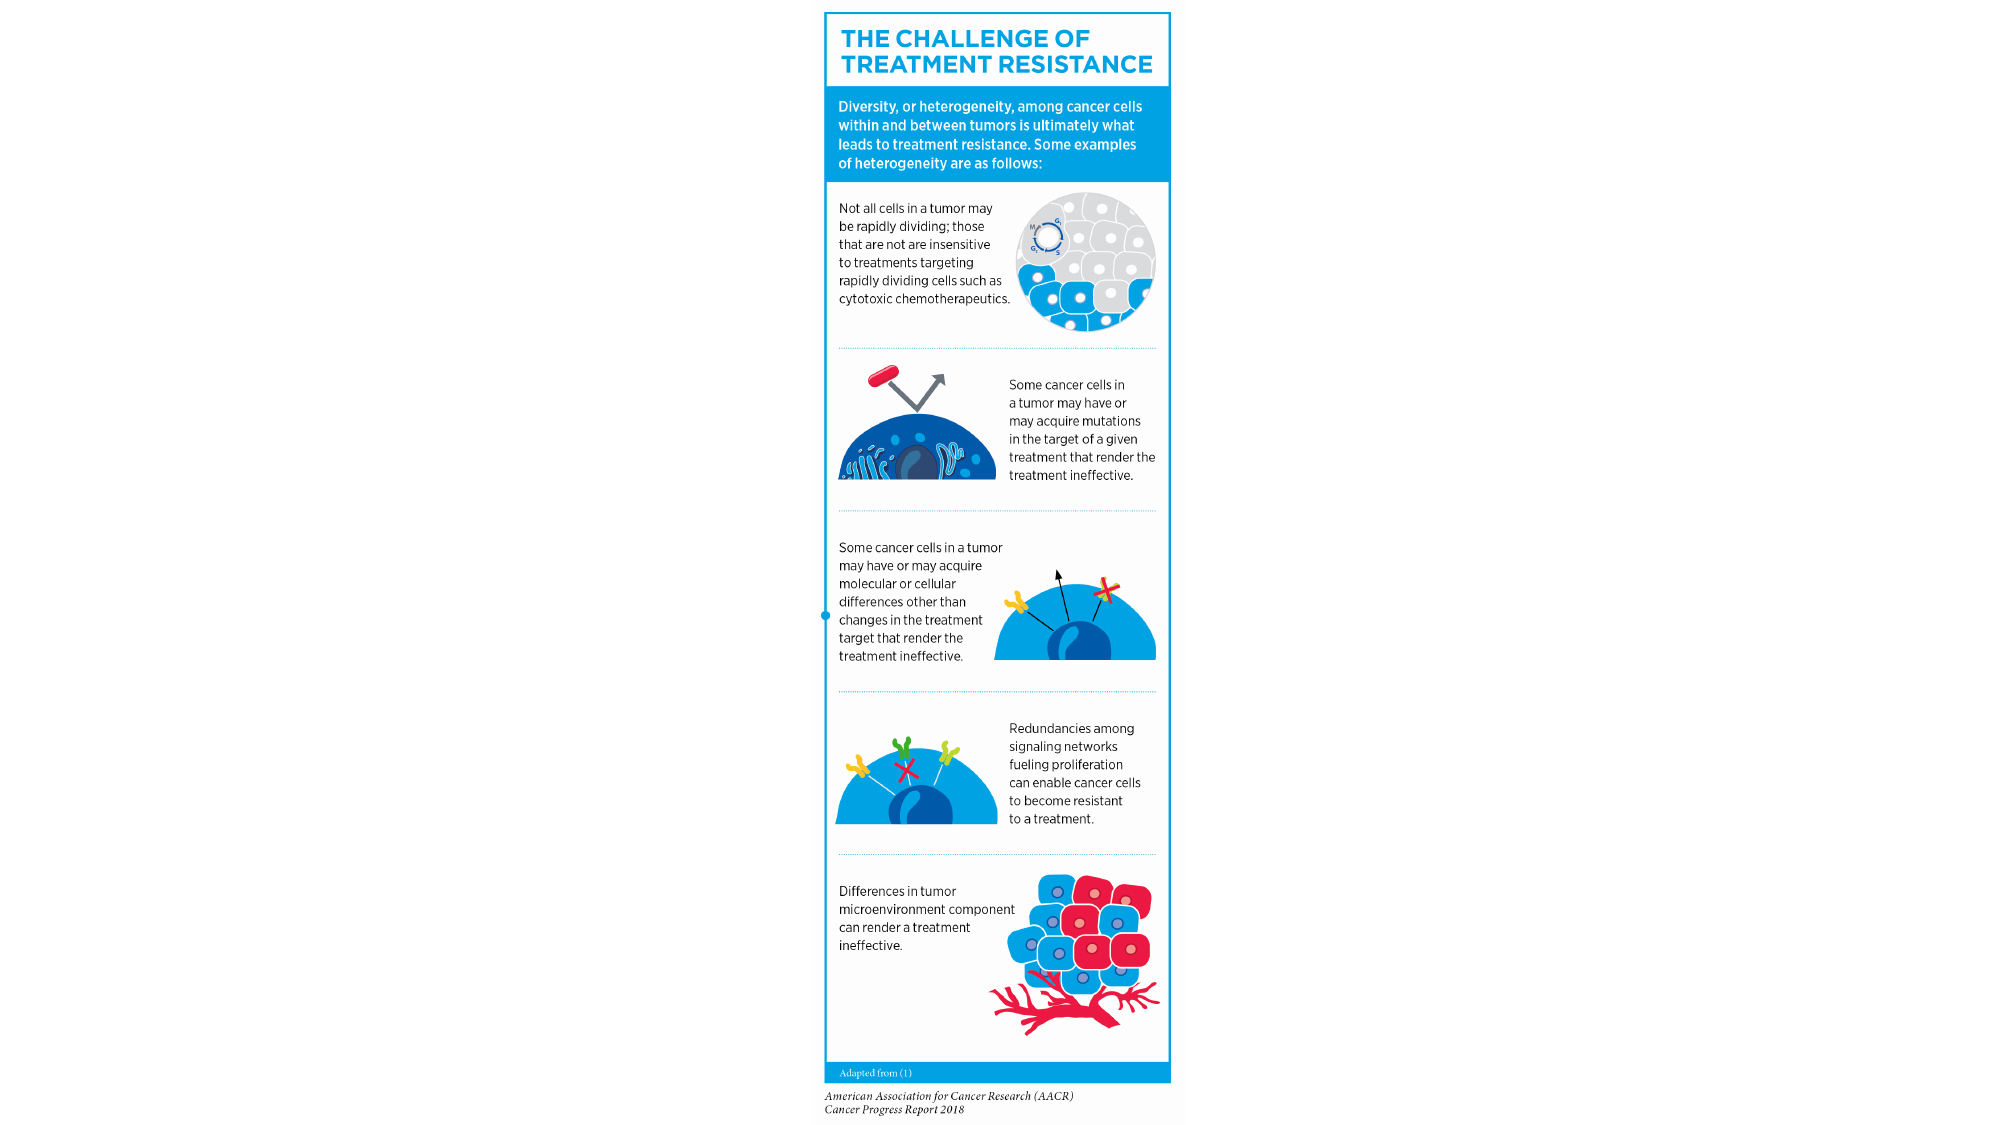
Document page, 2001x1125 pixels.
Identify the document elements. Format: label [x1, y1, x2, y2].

picture [812, 0, 1186, 1125]
